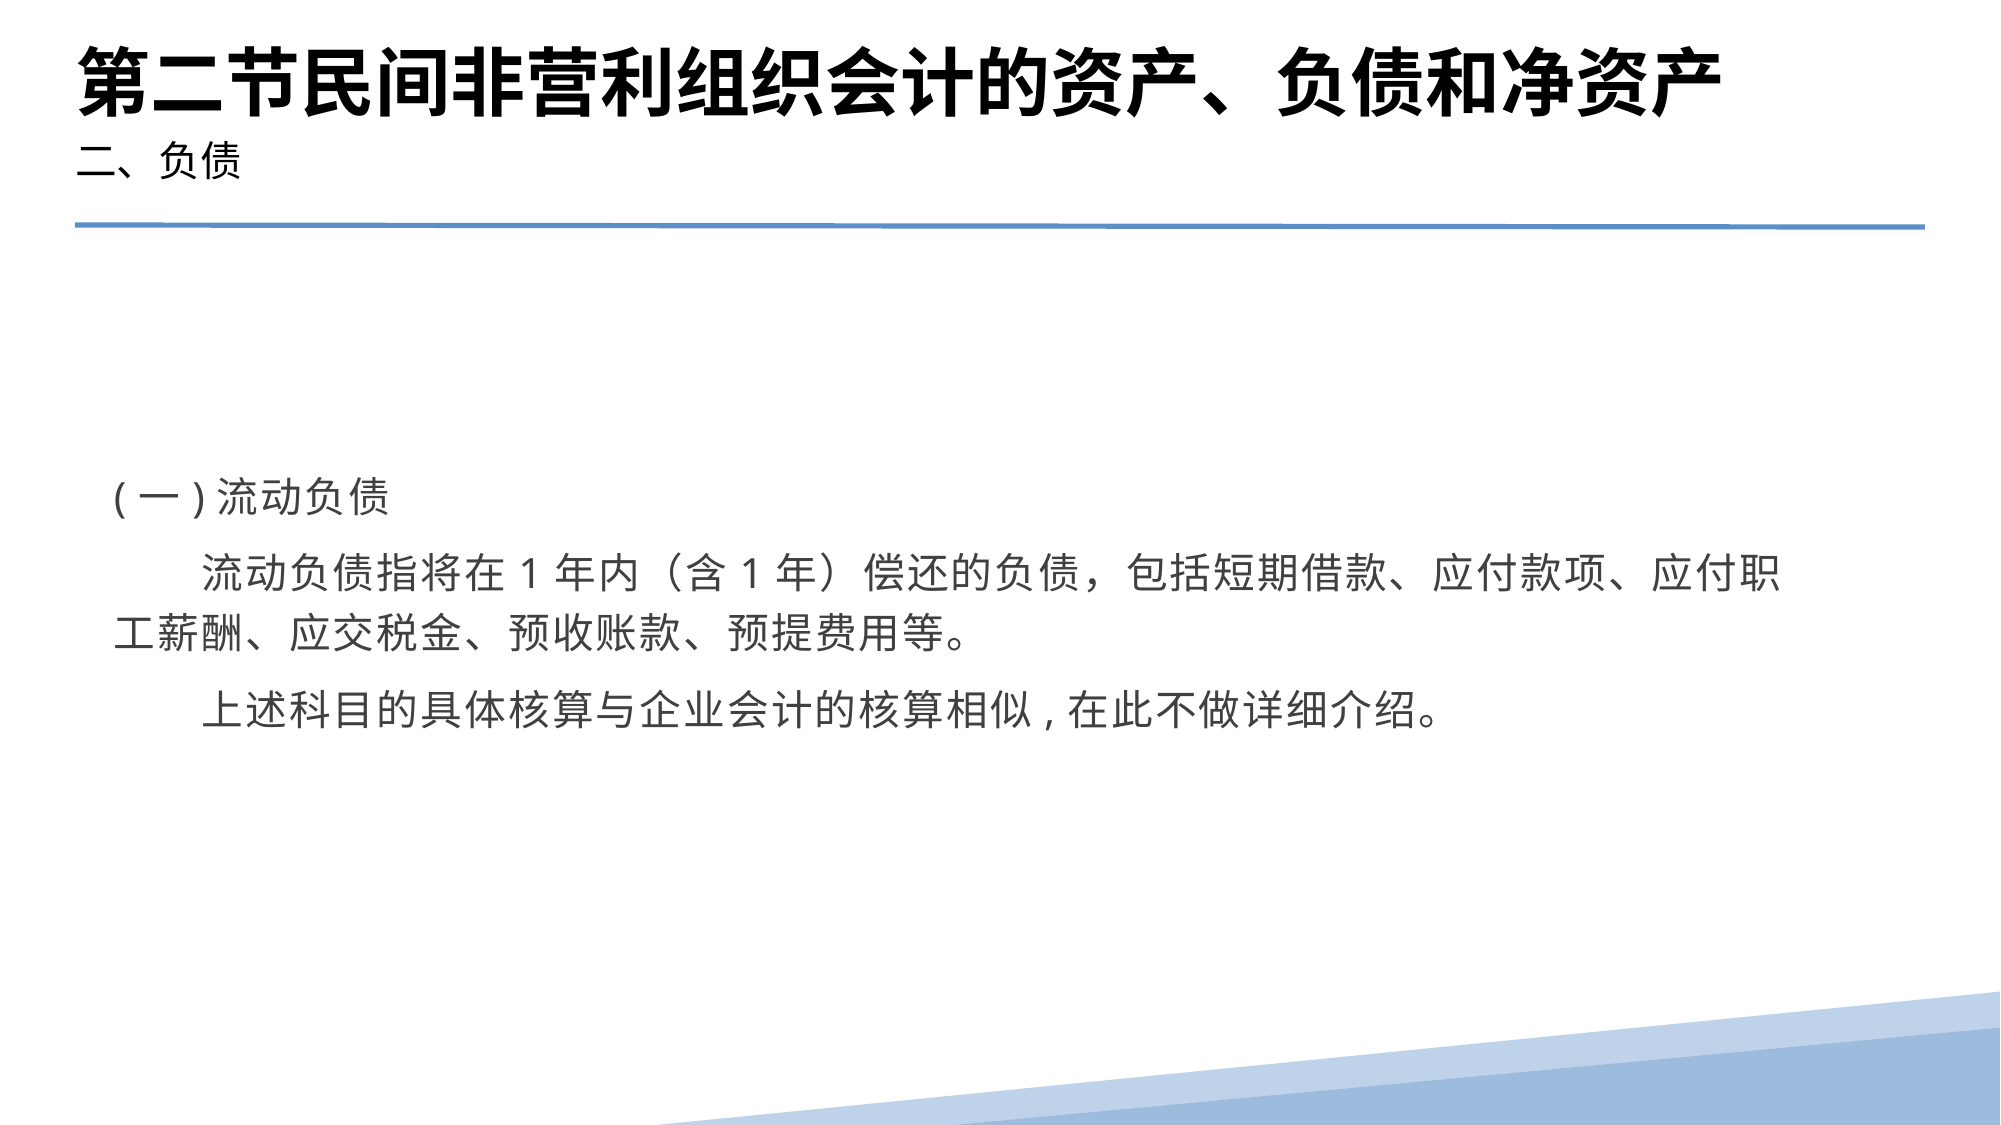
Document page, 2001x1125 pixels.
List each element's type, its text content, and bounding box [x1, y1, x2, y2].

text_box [74, 224, 1925, 228]
text_box 第二节民间非营利组织会计的资产、负债和净资产 [75, 24, 1925, 124]
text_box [656, 991, 2000, 1125]
text_box (一)流动负债 流动负债指将在1年内（含1年）偿还的负债，包括短期借款、应付款项、应付职工薪酬、应交税金、预收账款、预提费用等。 上述科目的具体核算与企业会计的核算相似,在此不做详细介绍。 [103, 279, 1823, 992]
text_box 二、负债 [75, 124, 1925, 200]
